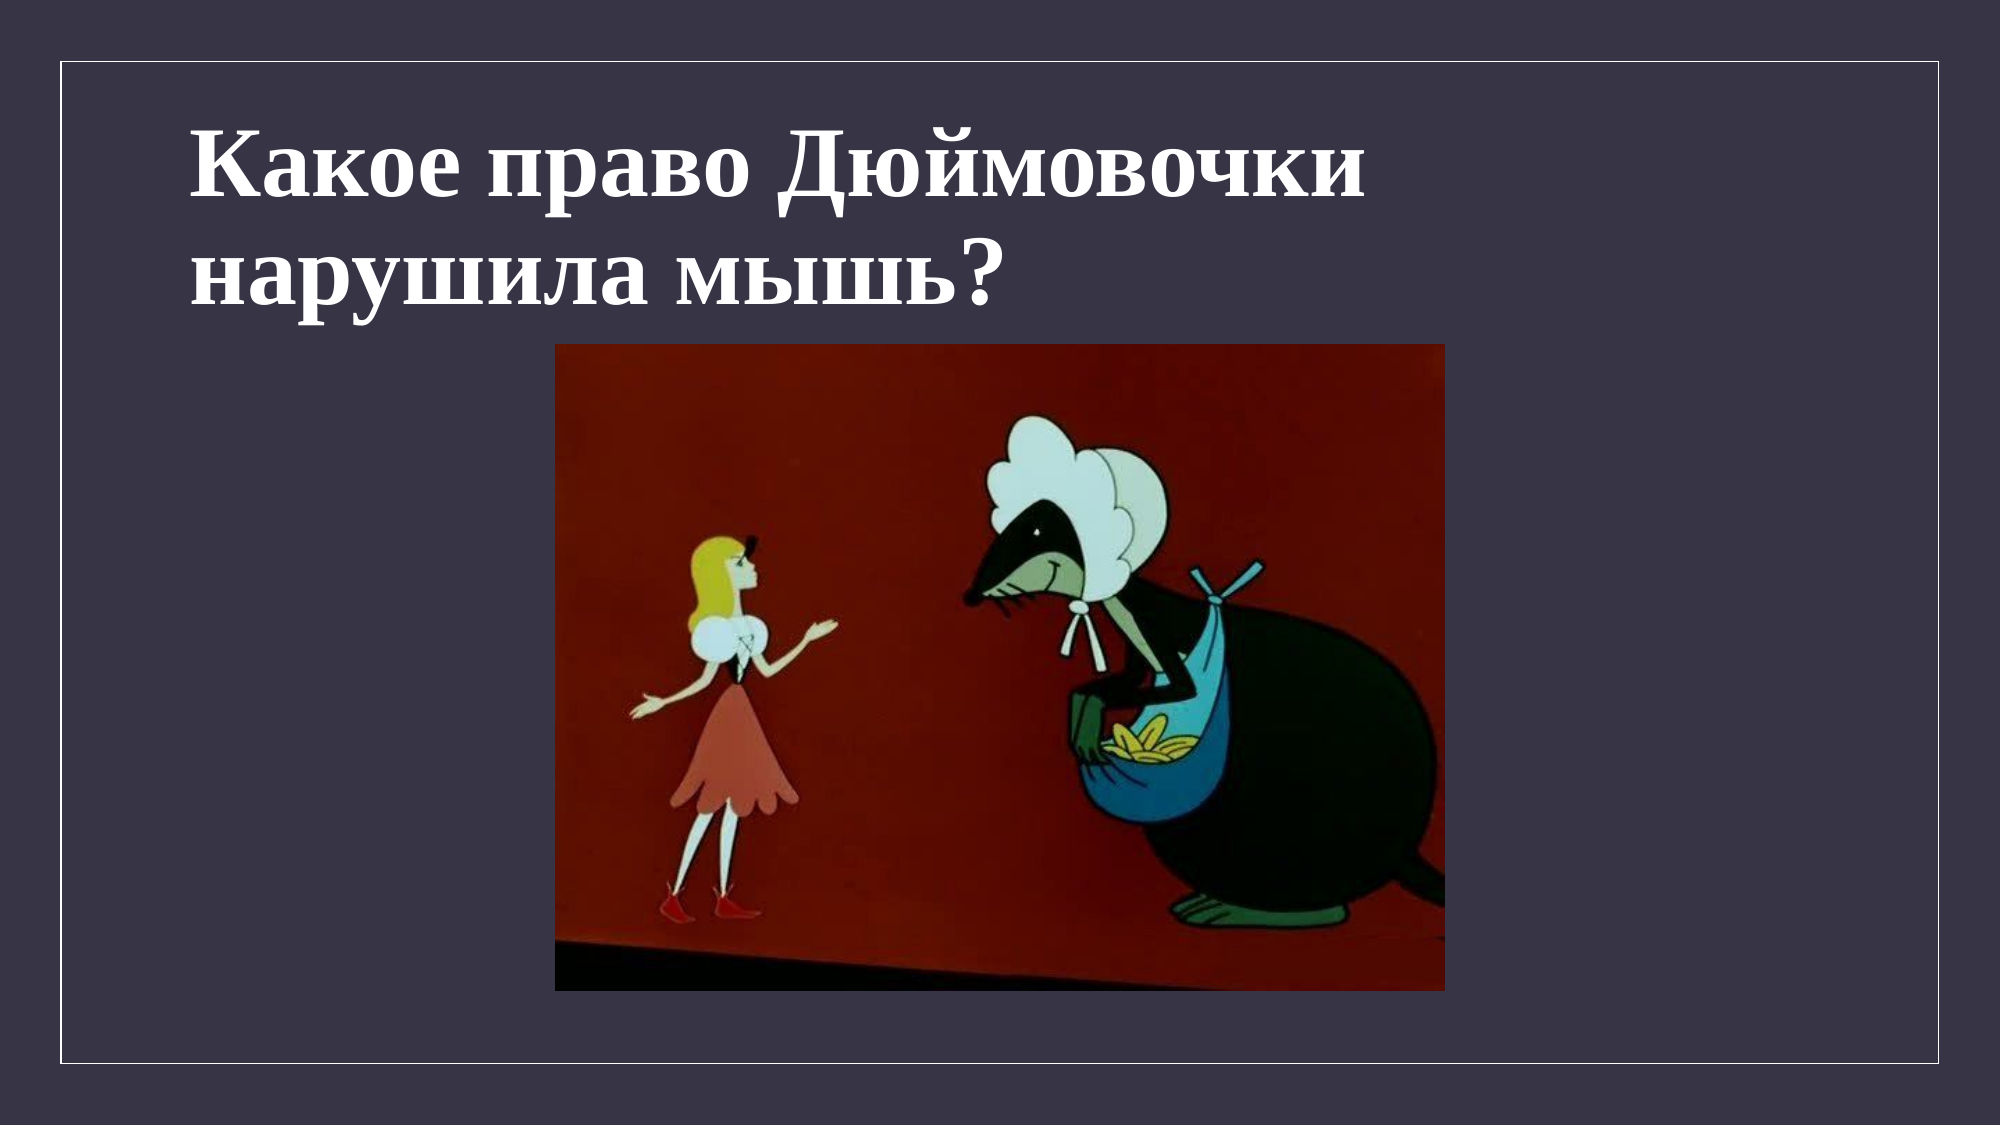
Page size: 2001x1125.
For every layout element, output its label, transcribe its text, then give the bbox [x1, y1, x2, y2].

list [555, 345, 1445, 991]
title Какое право Дюймовочки нарушила мышь? [174, 105, 1825, 331]
